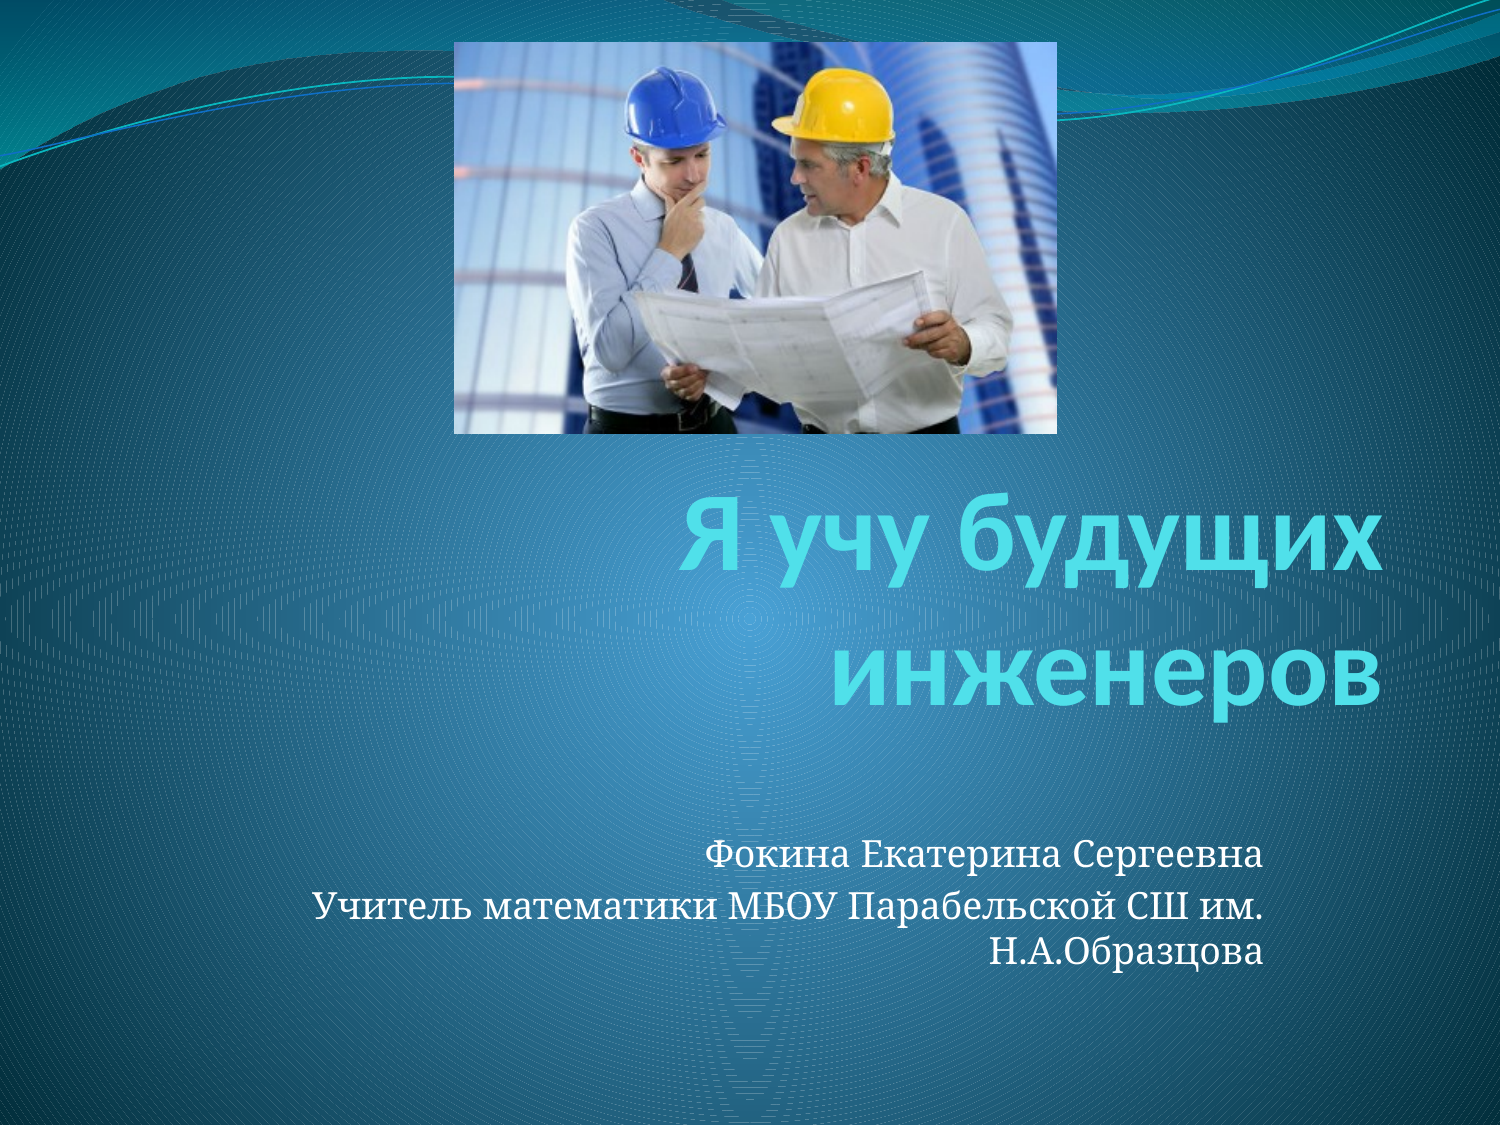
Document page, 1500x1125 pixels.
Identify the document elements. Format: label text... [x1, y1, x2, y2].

title Я учу будущих инженеров [112, 420, 1388, 728]
subtitle Фокина Екатерина Сергеевна Учитель математики МБОУ Парабельской СШ им. Н.А.Образцова [225, 822, 1275, 1024]
picture [454, 42, 1057, 434]
